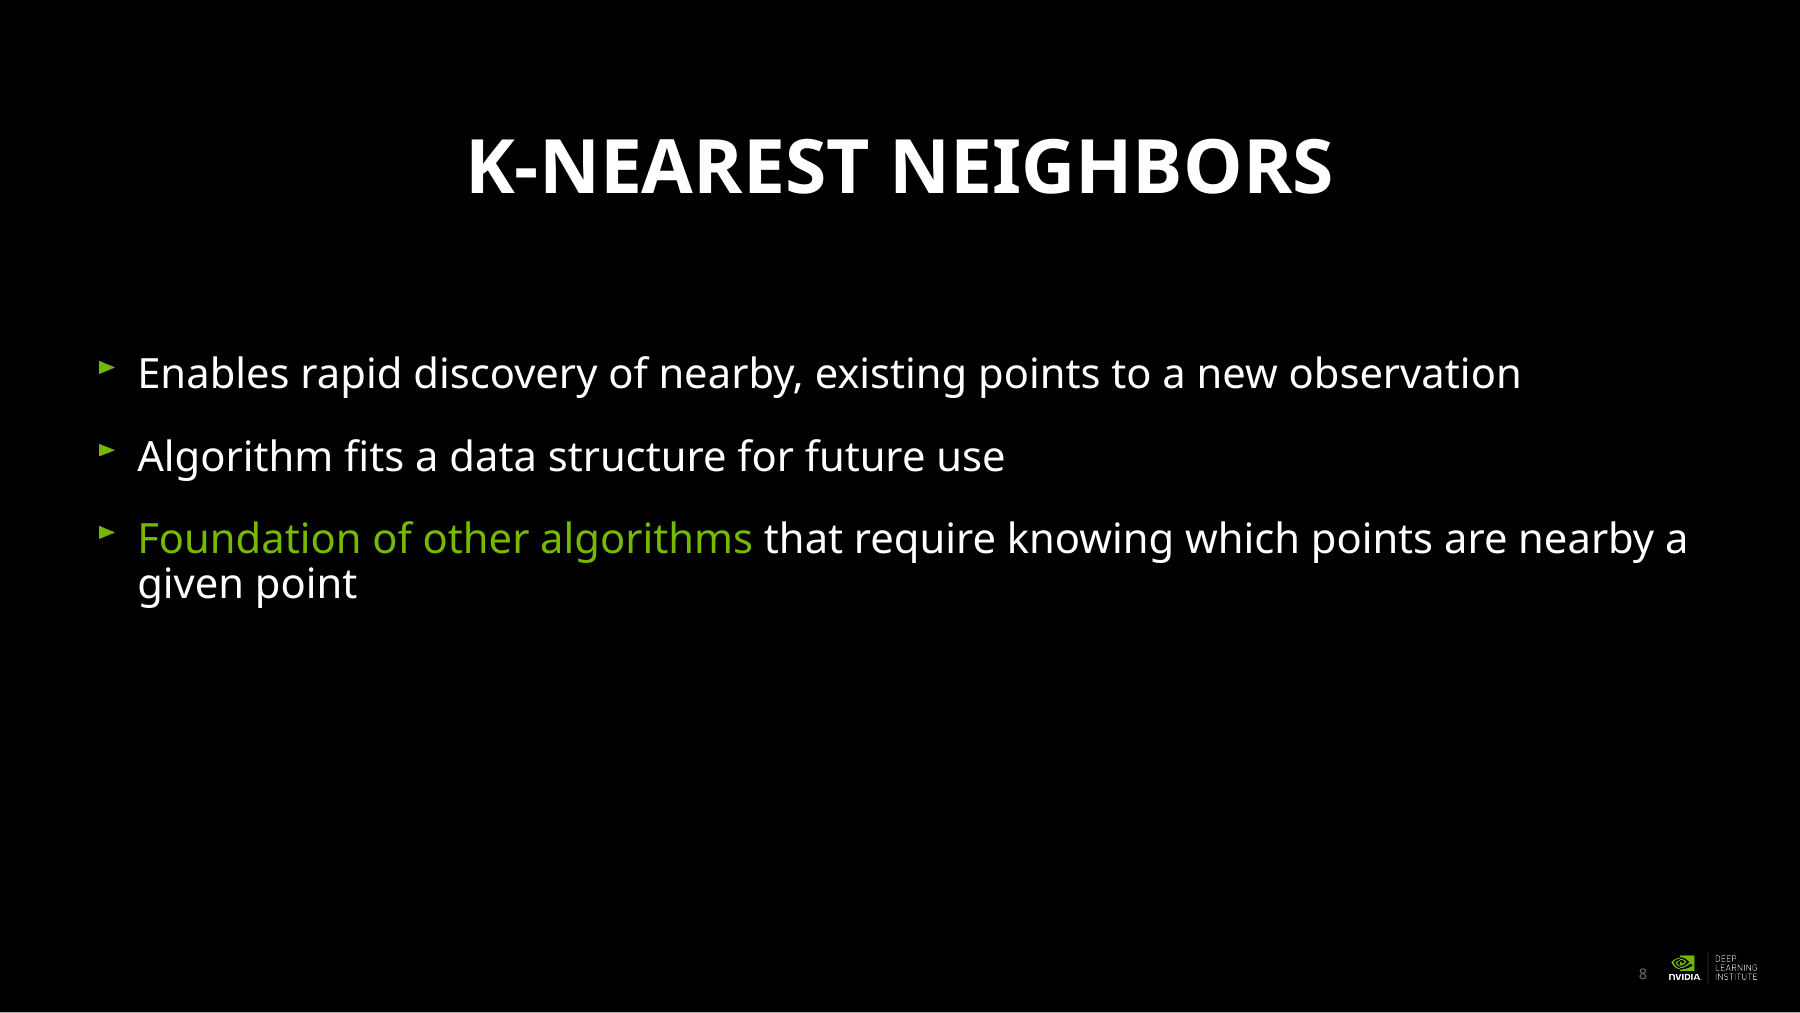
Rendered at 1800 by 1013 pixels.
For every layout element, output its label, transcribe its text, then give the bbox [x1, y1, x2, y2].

list Enables rapid discovery of nearby, existing points to a new observation Algorithm fits a data structure for future use Foundation of other algorithms that require knowing which points are nearby a given point [84, 344, 1717, 956]
picture [99, 526, 115, 549]
title K-nearest neighbors [81, 120, 1719, 219]
picture [99, 361, 115, 384]
picture [1658, 944, 1763, 991]
picture [99, 444, 115, 466]
